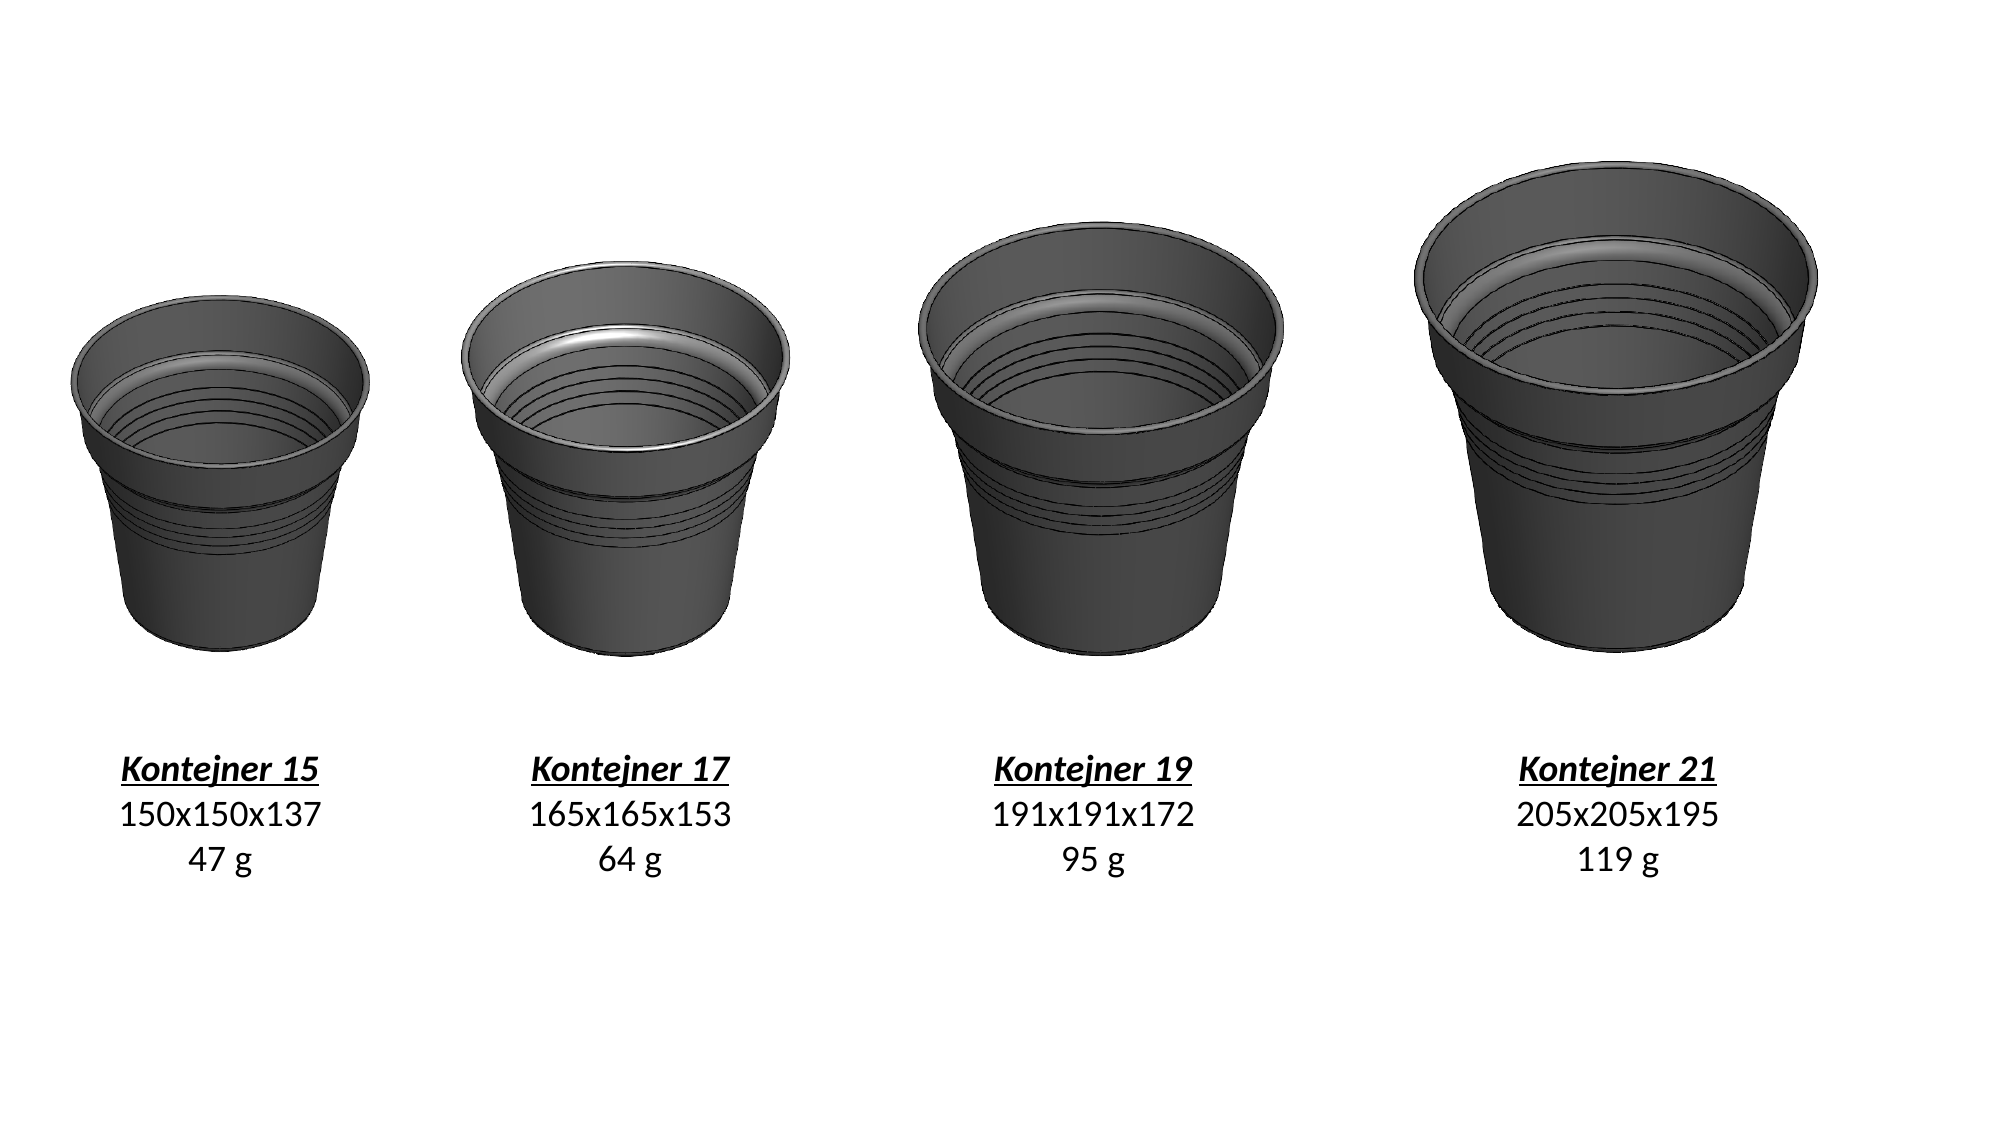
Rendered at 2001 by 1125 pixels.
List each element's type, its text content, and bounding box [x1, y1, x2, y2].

text_box Kontejner 21 205x205x195 119 g [1471, 736, 1764, 887]
picture [455, 254, 797, 663]
text_box Kontejner 15 150x150x137 47 g [73, 736, 367, 887]
picture [912, 213, 1291, 663]
text_box Kontejner 19 191x191x172 95 g [946, 736, 1240, 887]
picture [1405, 147, 1829, 663]
picture [60, 286, 380, 663]
text_box Kontejner 17 165x165x153 64 g [483, 736, 777, 887]
